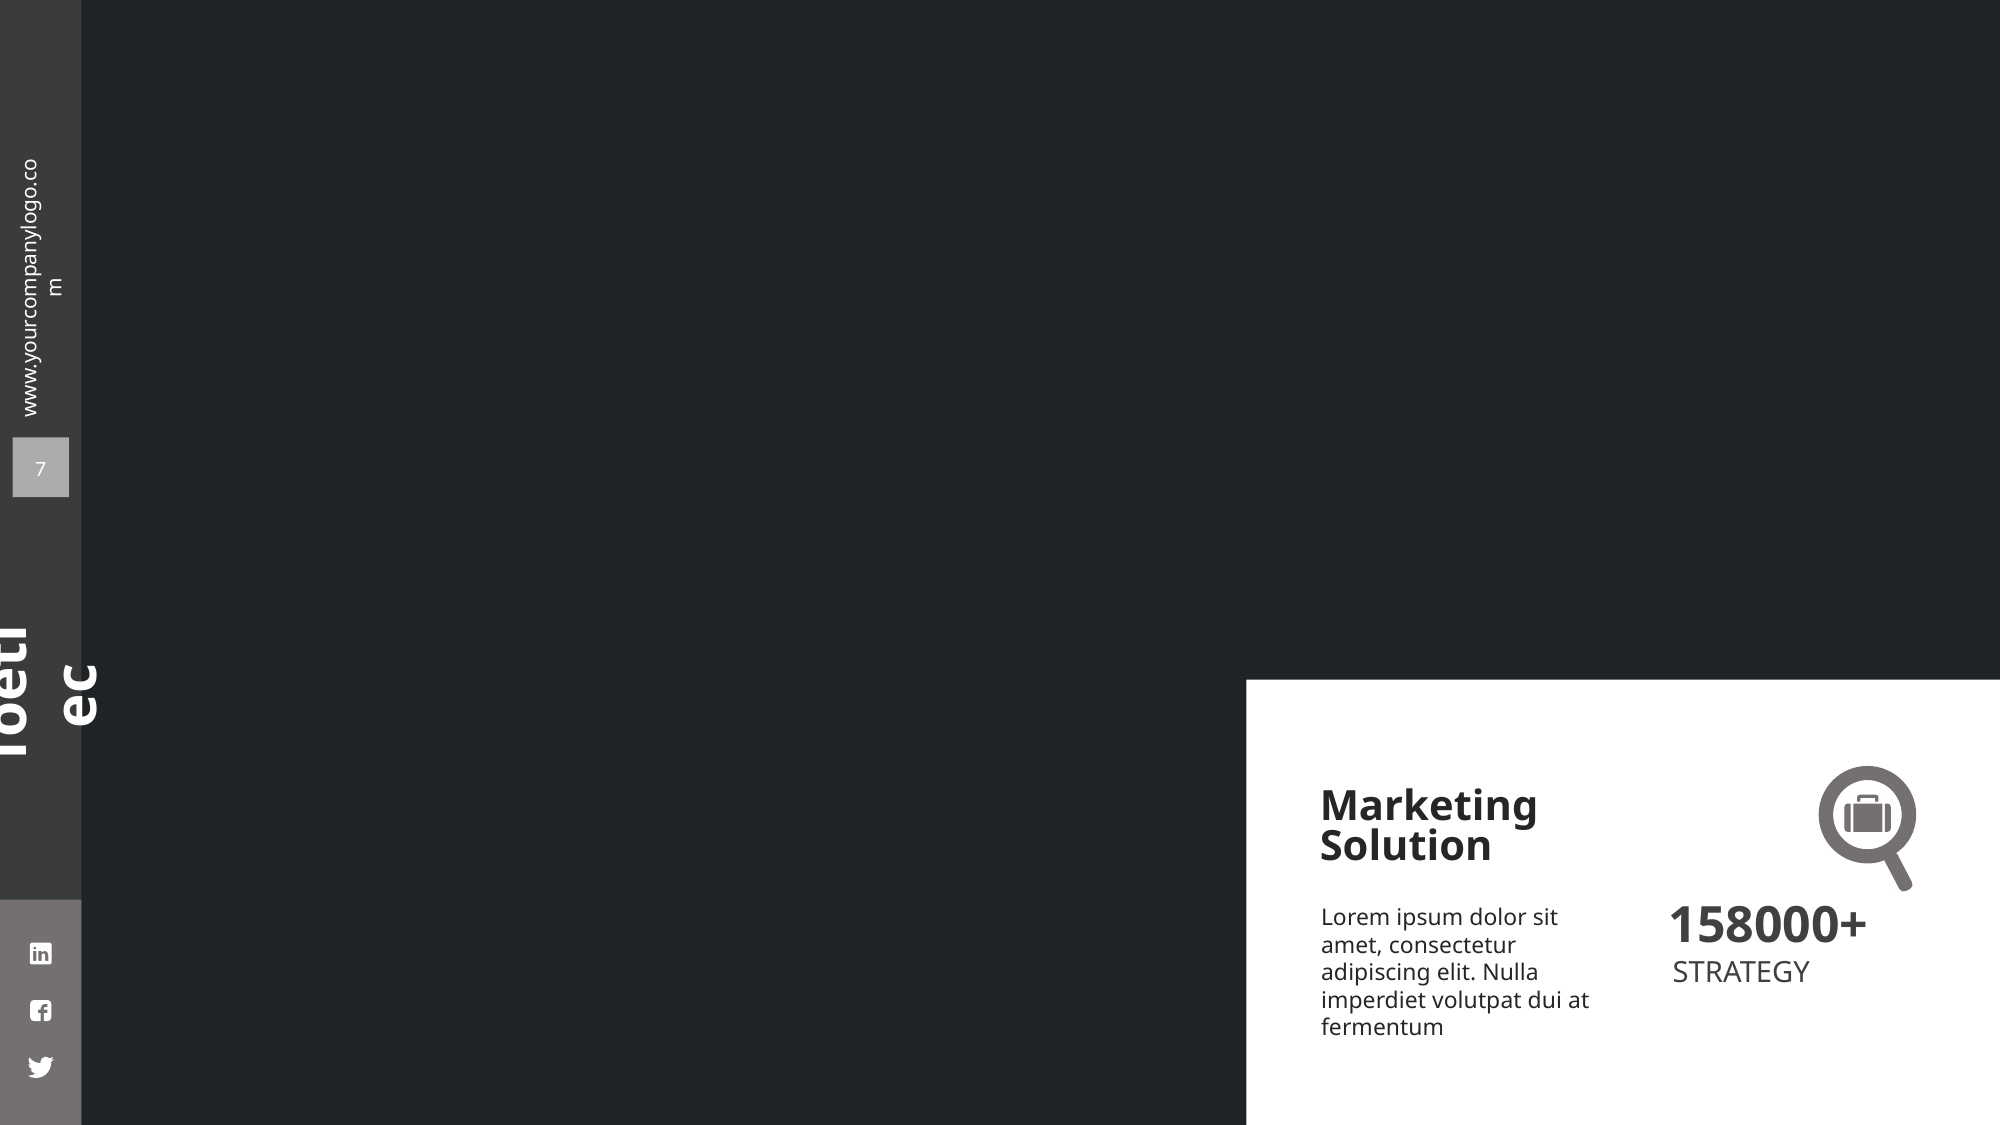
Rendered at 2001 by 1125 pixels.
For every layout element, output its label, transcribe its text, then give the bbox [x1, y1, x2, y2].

picture [81, 0, 2000, 1125]
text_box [1818, 765, 1917, 892]
slide_number 7 [12, 437, 69, 498]
